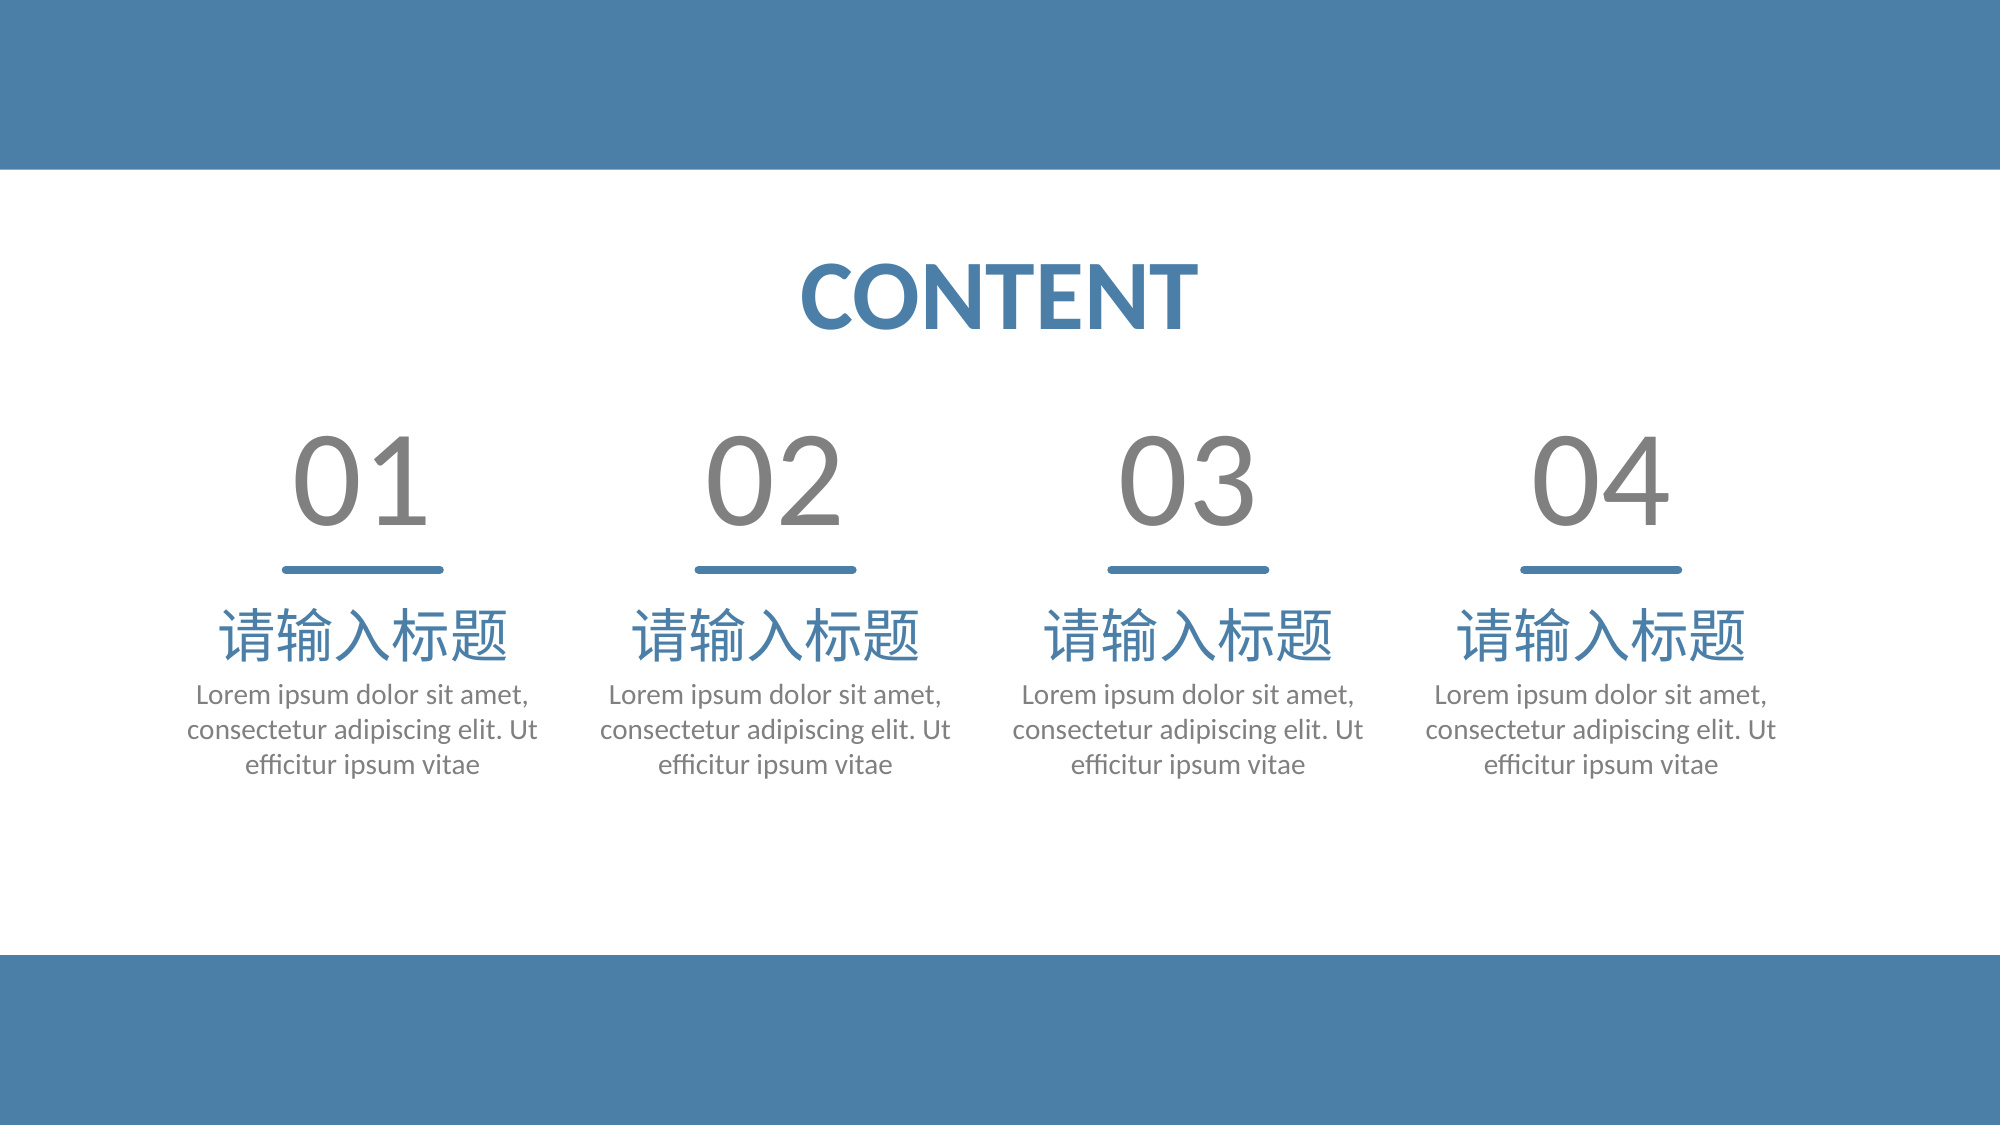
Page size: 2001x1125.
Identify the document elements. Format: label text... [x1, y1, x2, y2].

text_box Lorem ipsum dolor sit amet, consectetur adipiscing elit. Ut efficitur ipsum vitae [583, 667, 968, 788]
text_box [0, 0, 2000, 171]
text_box 请输入标题 [615, 592, 937, 677]
text_box 请输入标题 [1440, 592, 1762, 677]
text_box CONTENT [778, 222, 1222, 358]
text_box 02 [690, 380, 861, 561]
text_box 04 [1516, 380, 1686, 561]
text_box Lorem ipsum dolor sit amet, consectetur adipiscing elit. Ut efficitur ipsum vitae [996, 667, 1381, 788]
text_box Lorem ipsum dolor sit amet, consectetur adipiscing elit. Ut efficitur ipsum vitae [170, 667, 555, 788]
text_box 请输入标题 [202, 592, 524, 677]
text_box Lorem ipsum dolor sit amet, consectetur adipiscing elit. Ut efficitur ipsum vitae [1409, 667, 1793, 788]
text_box 请输入标题 [1027, 592, 1349, 677]
text_box 01 [278, 380, 448, 561]
text_box [0, 954, 2000, 1125]
text_box 03 [1103, 380, 1273, 561]
